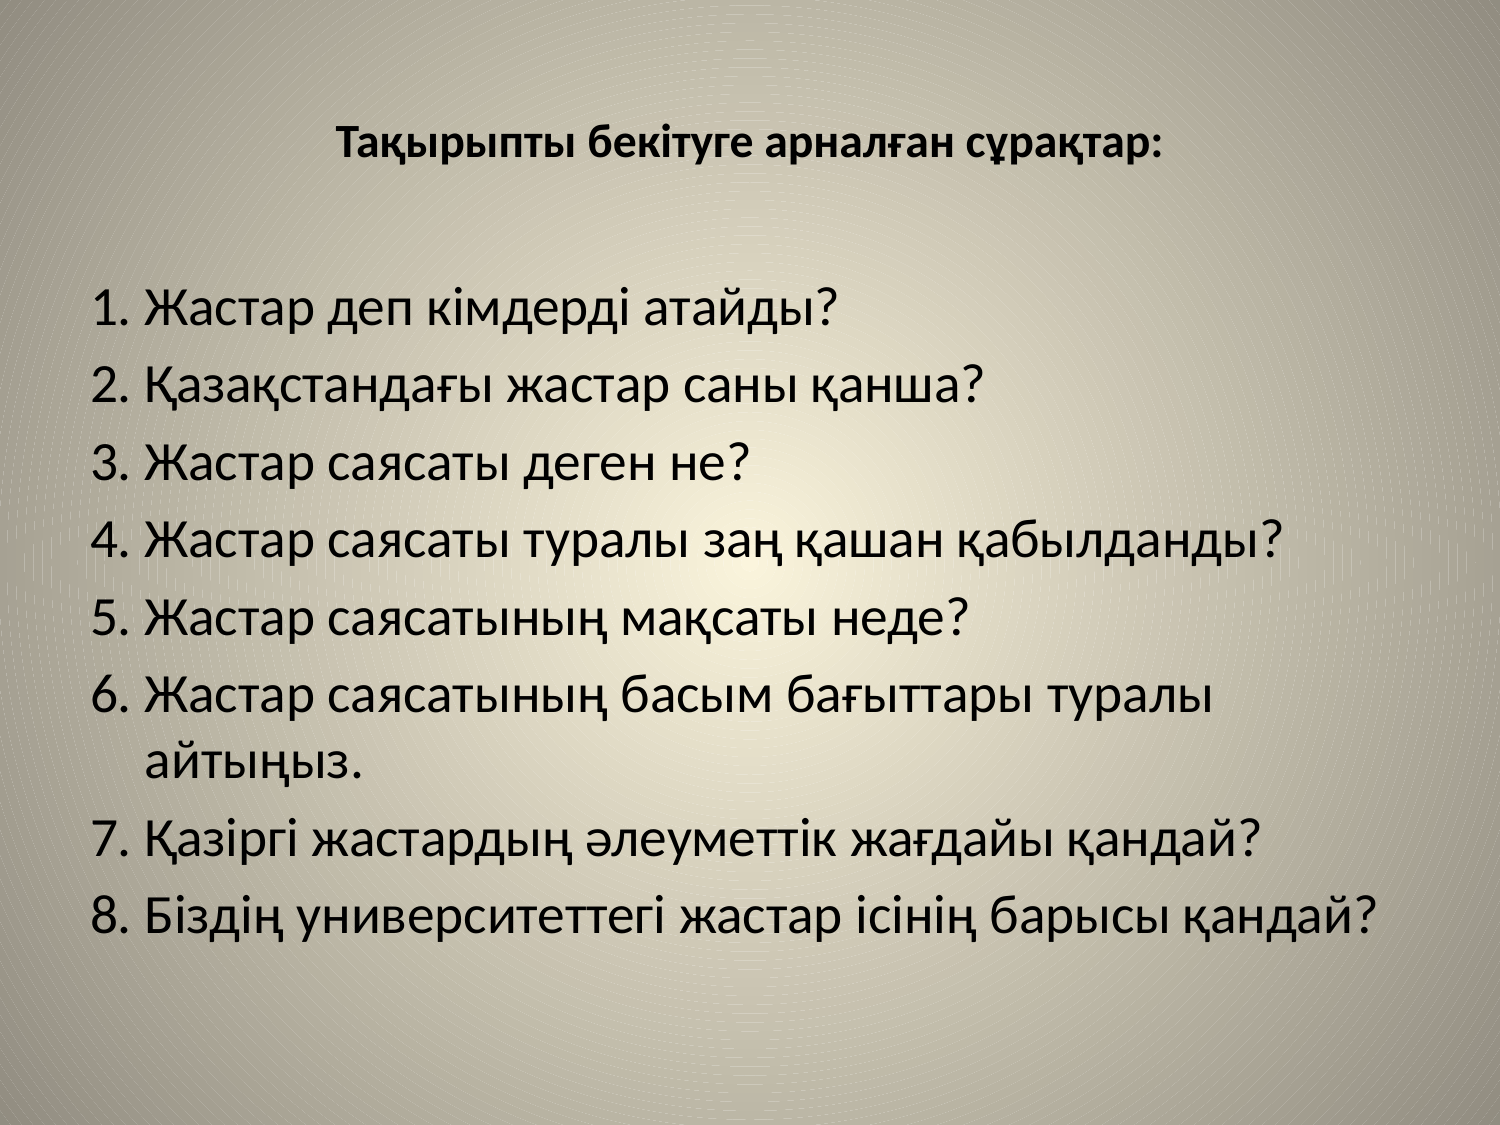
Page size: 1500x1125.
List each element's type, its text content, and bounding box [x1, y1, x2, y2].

title Тақырыпты бекітуге арналған сұрақтар: [75, 45, 1425, 233]
list 1. Жастар деп кімдерді атайды? 2. Қазақстандағы жастар саны қанша? 3. Жастар саясаты деген не? 4. Жастар саясаты туралы заң қашан қабылданды? 5. Жастар саясатының мақсаты неде? 6. Жастар саясатының басым бағыттары туралы айтыңыз. 7. Қазіргі жастардың әлеуметтік жағдайы қандай? 8. Біздің университеттегі жастар ісінің барысы қандай? [75, 262, 1425, 1005]
